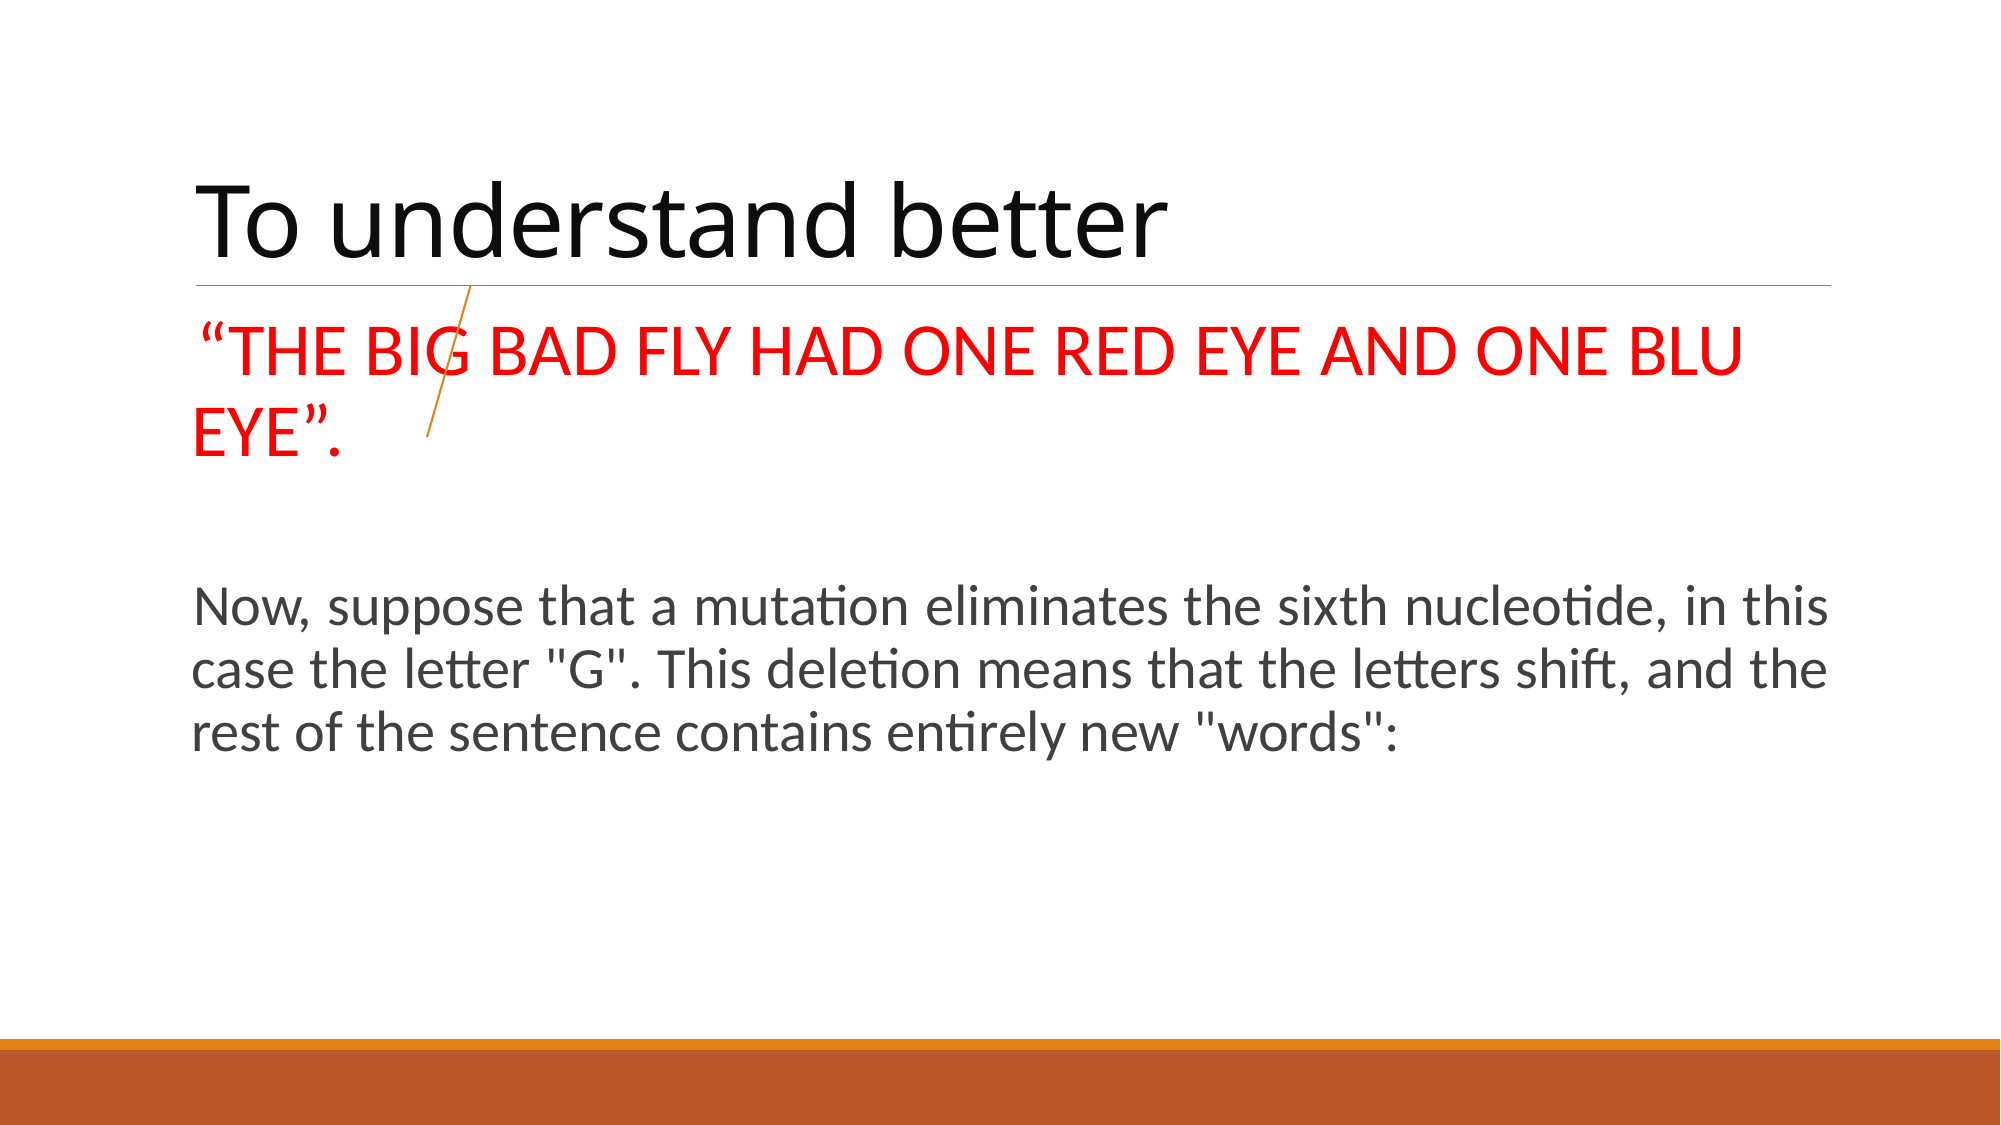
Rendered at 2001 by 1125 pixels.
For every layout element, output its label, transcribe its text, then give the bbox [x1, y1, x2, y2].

title To understand better [180, 47, 1830, 285]
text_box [426, 284, 472, 438]
list “THE BIG BAD FLY HAD ONE RED EYE AND ONE BLU EYE”. Now, suppose that a mutation eliminates the sixth nucleotide, in this case the letter "G". This deletion means that the letters shift, and the rest of the sentence contains entirely new "words": [180, 302, 1830, 963]
